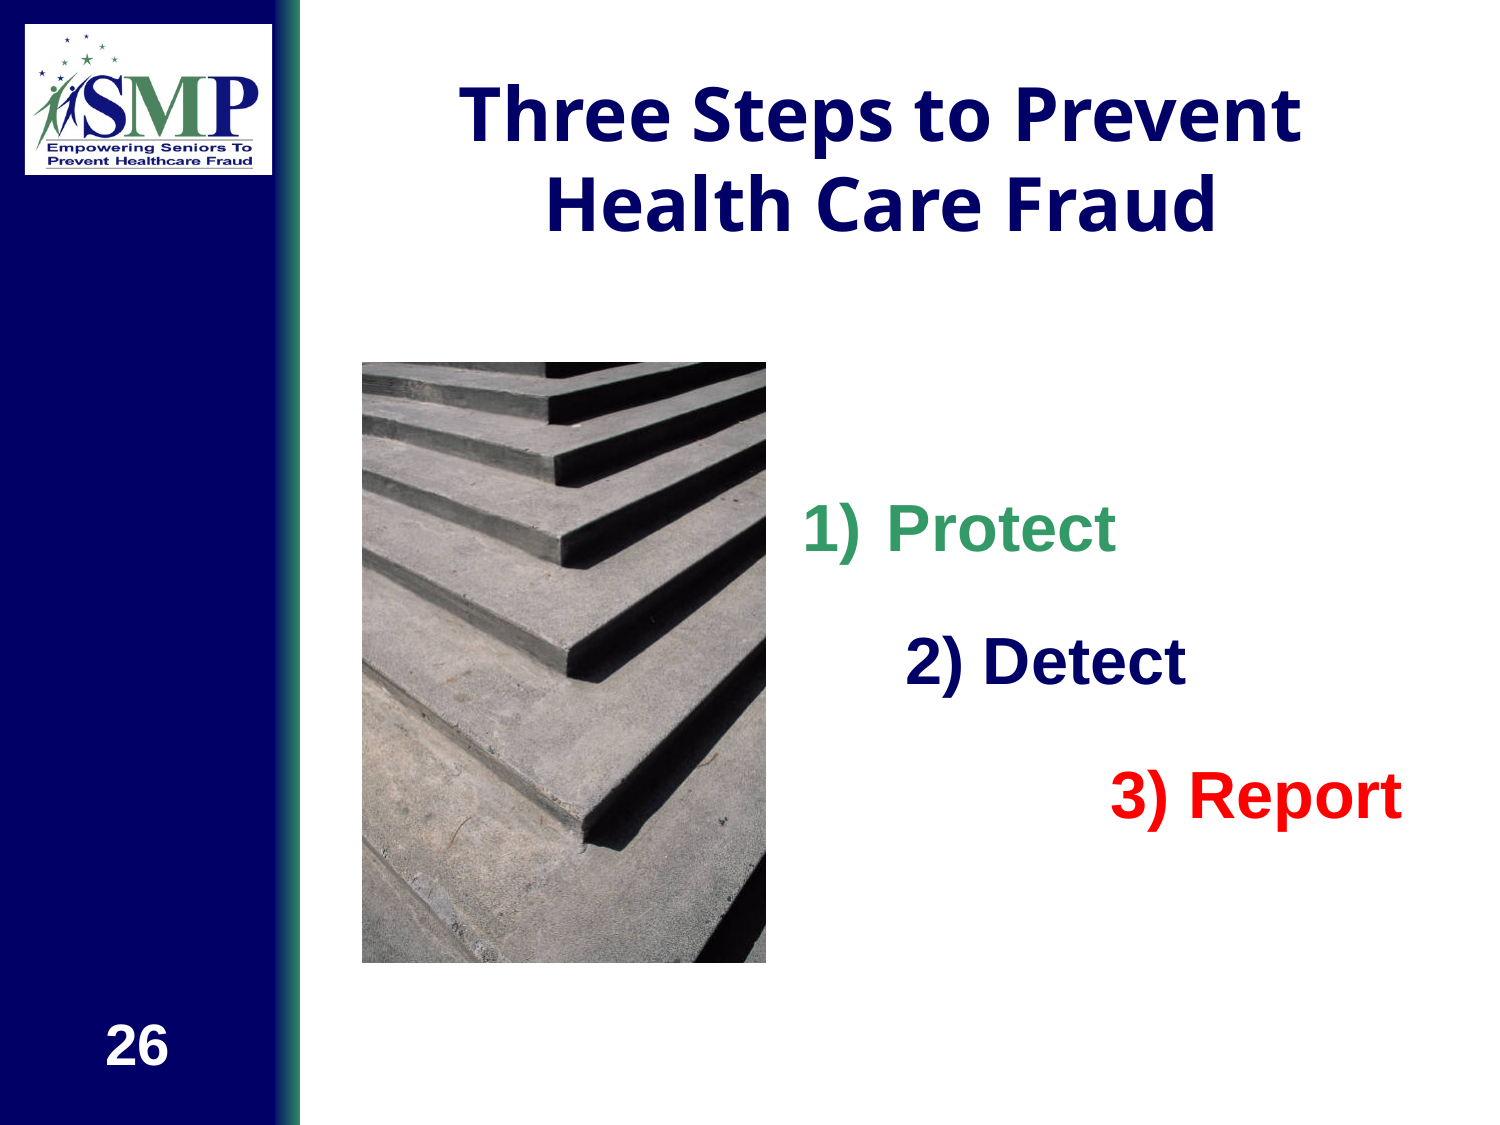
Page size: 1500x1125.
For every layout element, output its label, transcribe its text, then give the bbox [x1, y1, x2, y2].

list Protect 2) Detect 3) Report [787, 437, 1425, 950]
picture [362, 362, 766, 963]
title Three Steps to Prevent Health Care Fraud [337, 62, 1425, 250]
slide_number 26 [0, 999, 276, 1076]
picture [24, 24, 273, 175]
